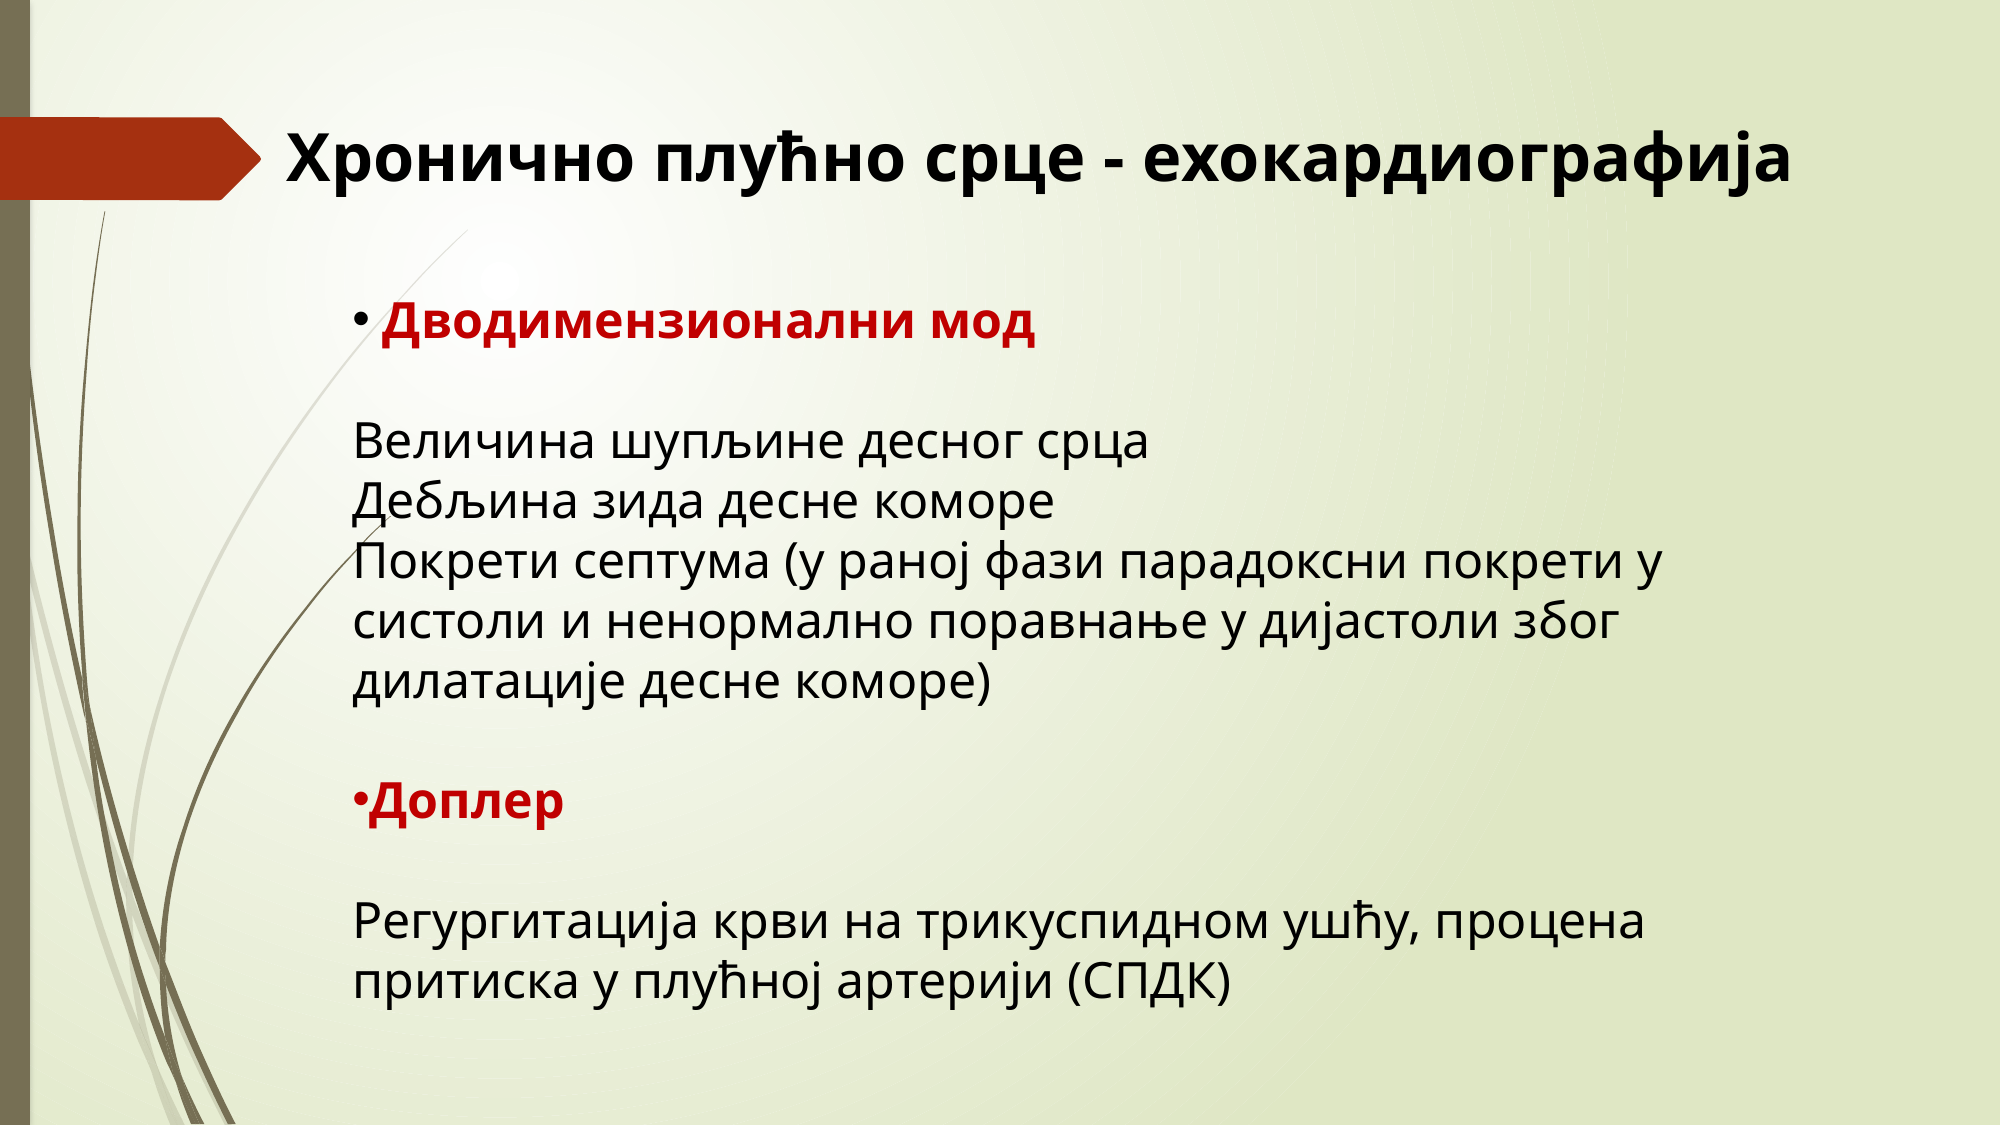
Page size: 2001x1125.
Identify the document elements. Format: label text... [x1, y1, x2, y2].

text_box Дводимензионални мод Величина шупљине десног срца Дебљина зида десне коморе Покрети септума (у раној фази парадоксни покрети у систоли и ненормално поравнање у дијастоли због дилатације десне коморе) Доплер Регургитација крви на трикуспидном ушћу, процена притиска у плућној артерији (СПДК) [337, 281, 1750, 1016]
text_box Хронично плућно срце - ехокардиографија [272, 107, 1862, 203]
